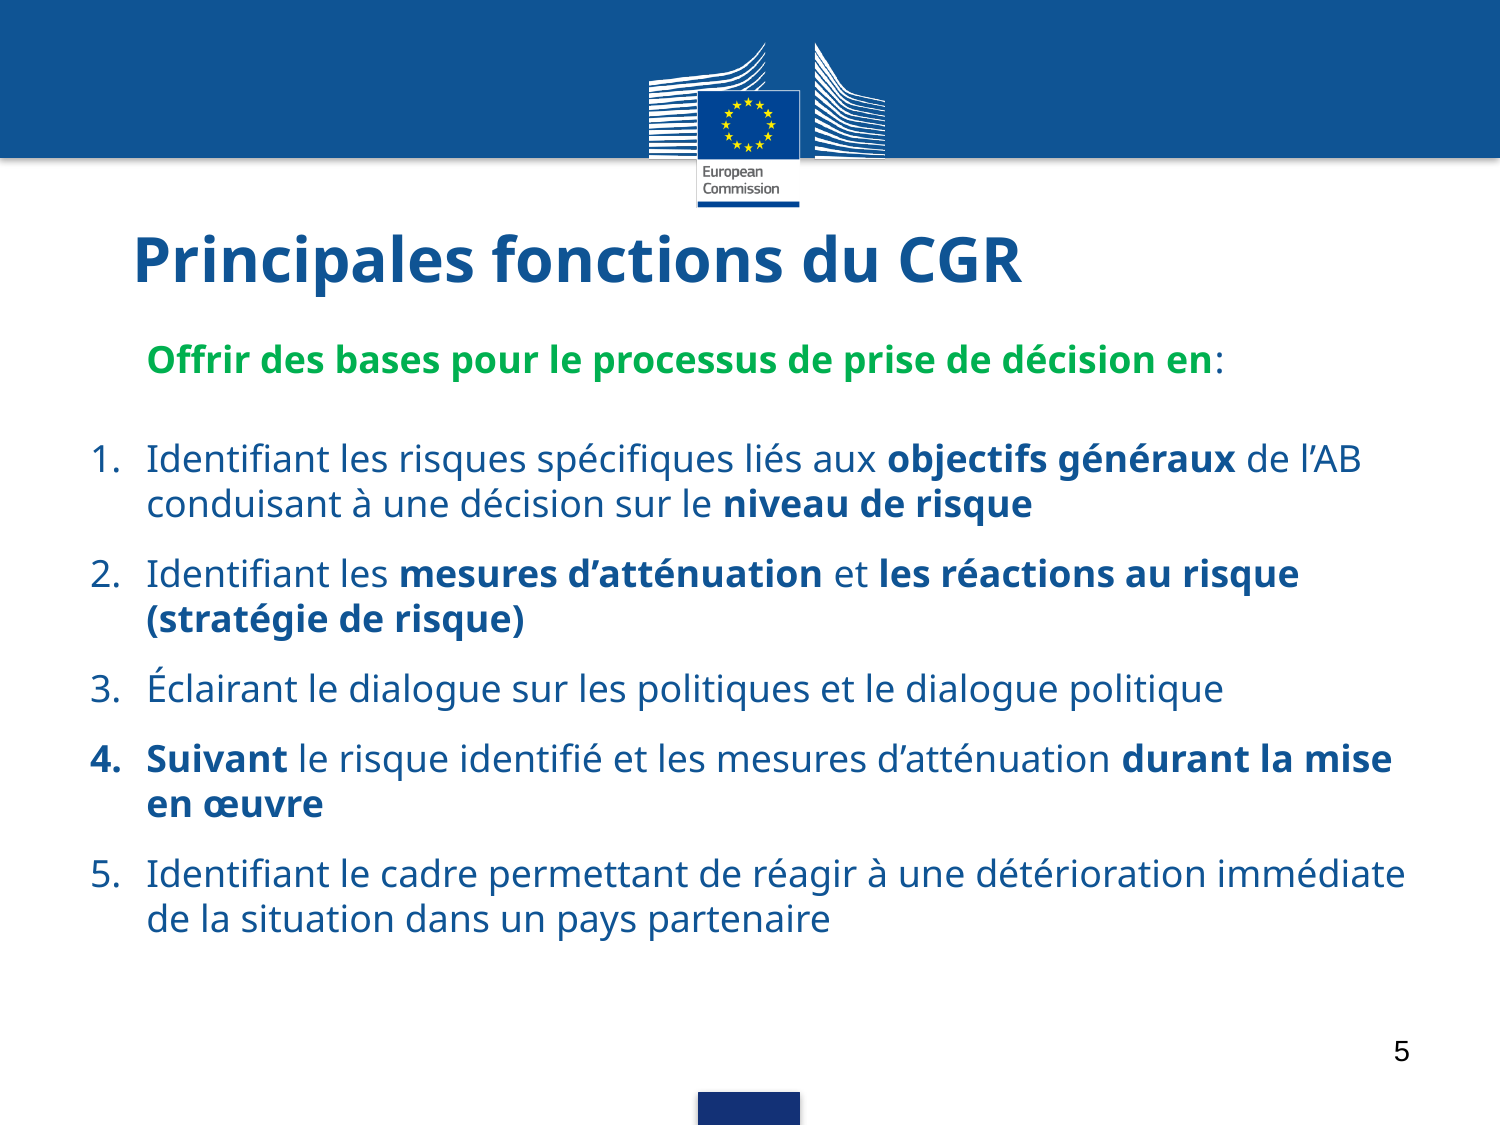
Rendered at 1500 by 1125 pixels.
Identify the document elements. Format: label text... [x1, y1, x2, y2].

slide_number 5 [1074, 1024, 1426, 1103]
list Offrir des bases pour le processus de prise de décision en: Identifiant les risques spécifiques liés aux objectifs généraux de l’AB conduisant à une décision sur le niveau de risque Identifiant les mesures d’atténuation et les réactions au risque (stratégie de risque) Éclairant le dialogue sur les politiques et le dialogue politique Suivant le risque identifié et les mesures d’atténuation durant la mise en œuvre Identifiant le cadre permettant de réagir à une détérioration immédiate de la situation dans un pays partenaire [74, 327, 1426, 1020]
picture [649, 42, 885, 208]
title Principales fonctions du CGR [58, 210, 1409, 305]
